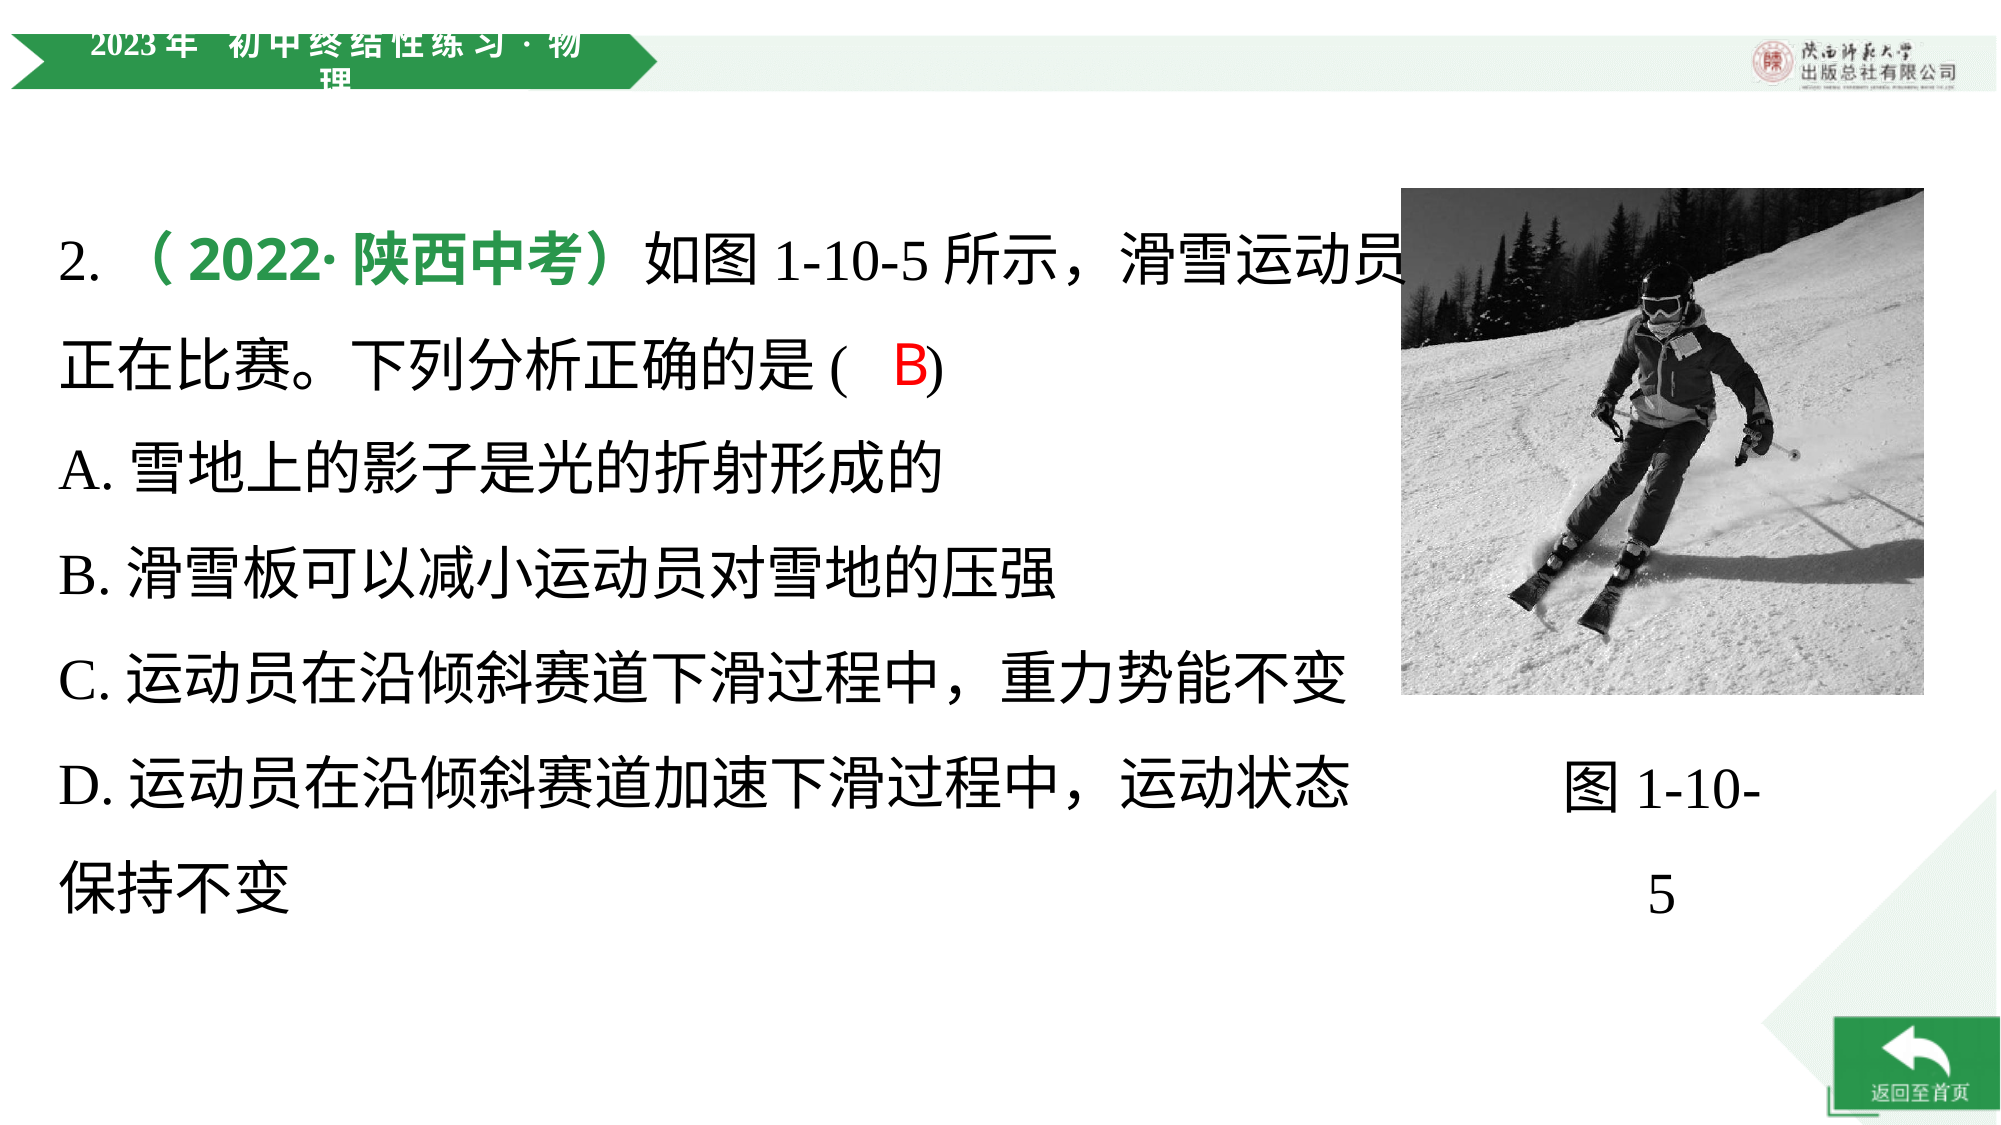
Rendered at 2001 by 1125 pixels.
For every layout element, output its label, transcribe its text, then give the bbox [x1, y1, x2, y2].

text_box B [885, 290, 936, 385]
text_box A.雪地上的影子是光的折射形成的 B.滑雪板可以减小运动员对雪地的压强 C.运动员在沿倾斜赛道下滑过程中，重力势能不变 D.运动员在沿倾斜赛道加速下滑过程中，运动状态保持不变 [58, 396, 1397, 911]
picture [0, 0, 2001, 1125]
text_box 2.（2022·陕西中考）如图1-10-5所示，滑雪运动员 正在比赛。下列分析正确的是( ) [58, 185, 1397, 384]
text_box 图1-10-5 [1548, 715, 1776, 879]
